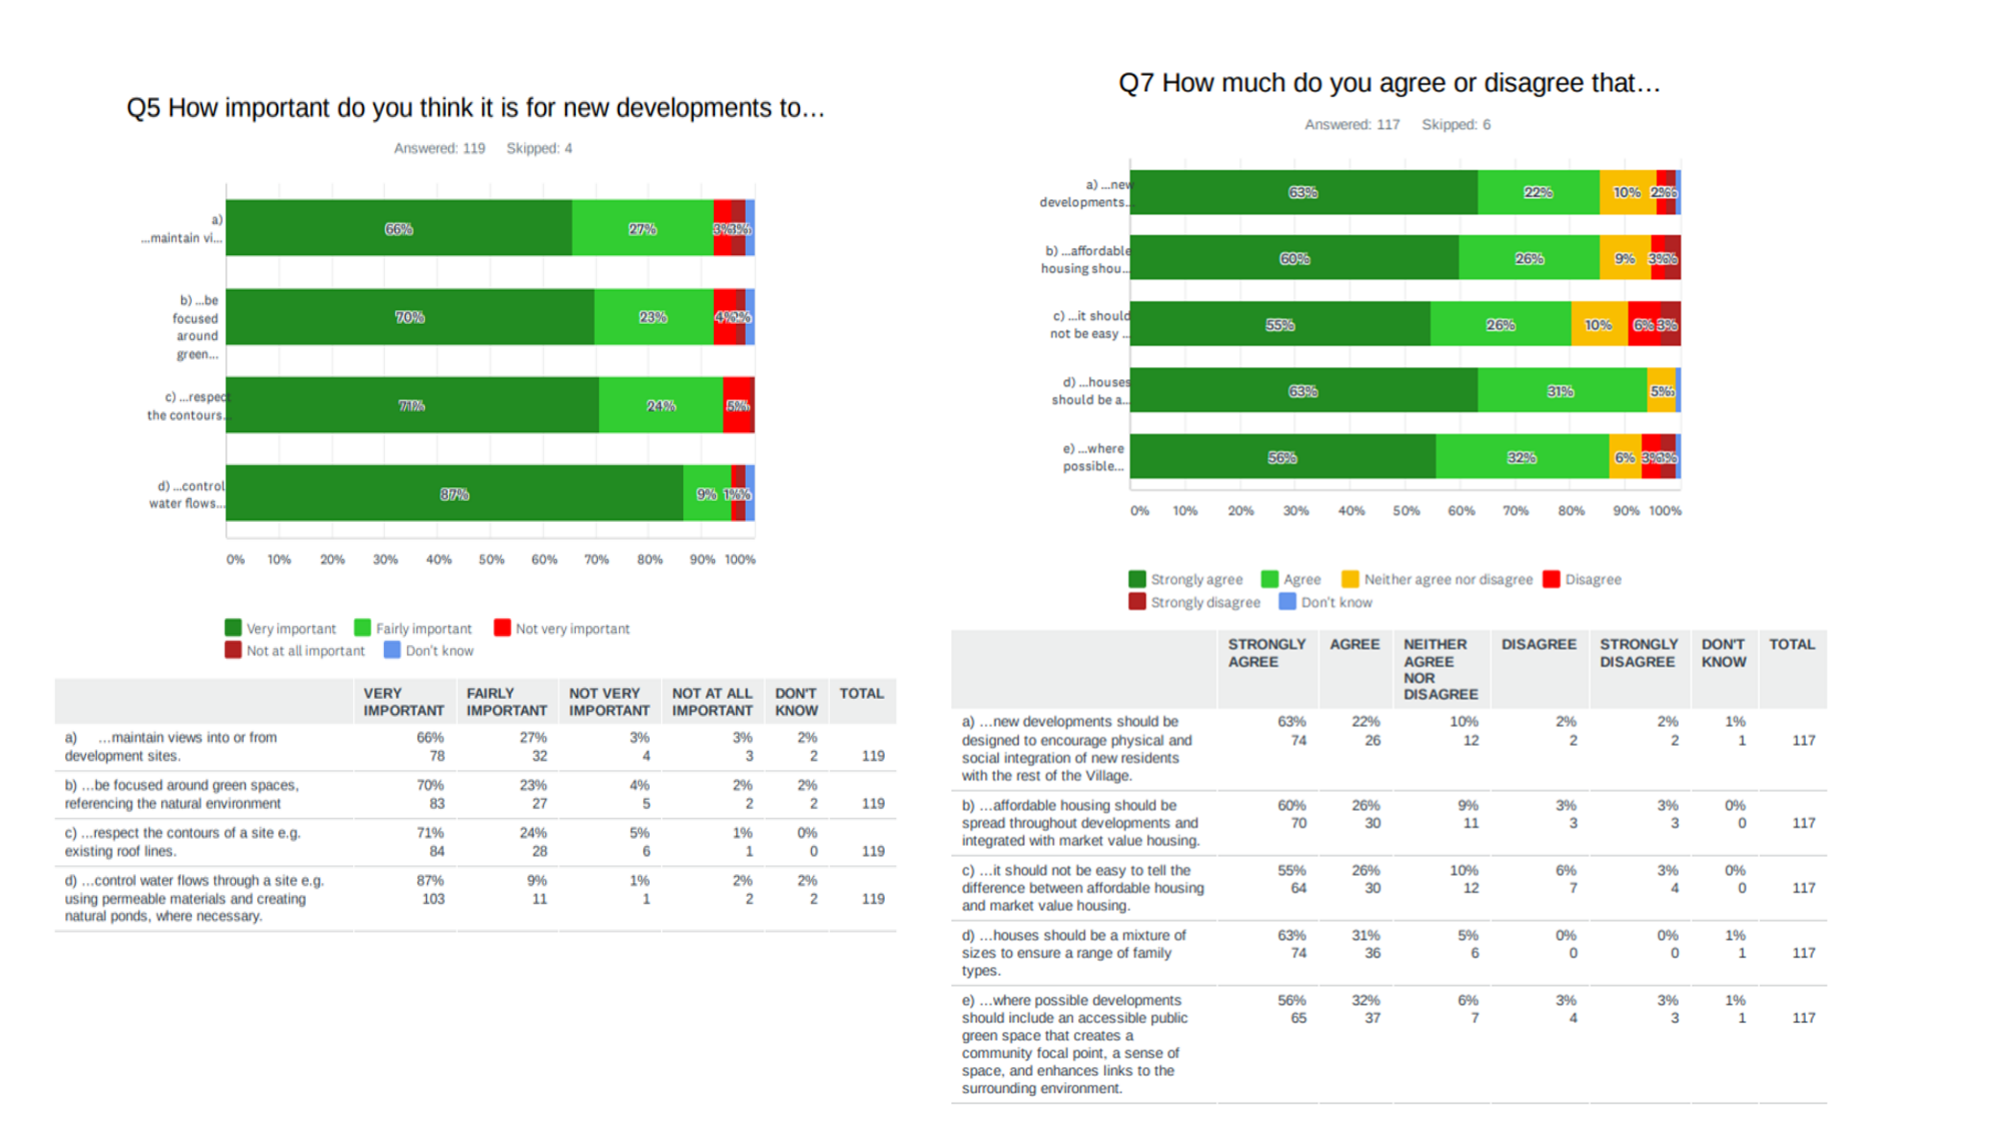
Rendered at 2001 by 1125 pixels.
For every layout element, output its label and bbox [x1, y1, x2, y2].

picture [21, 59, 1857, 1108]
